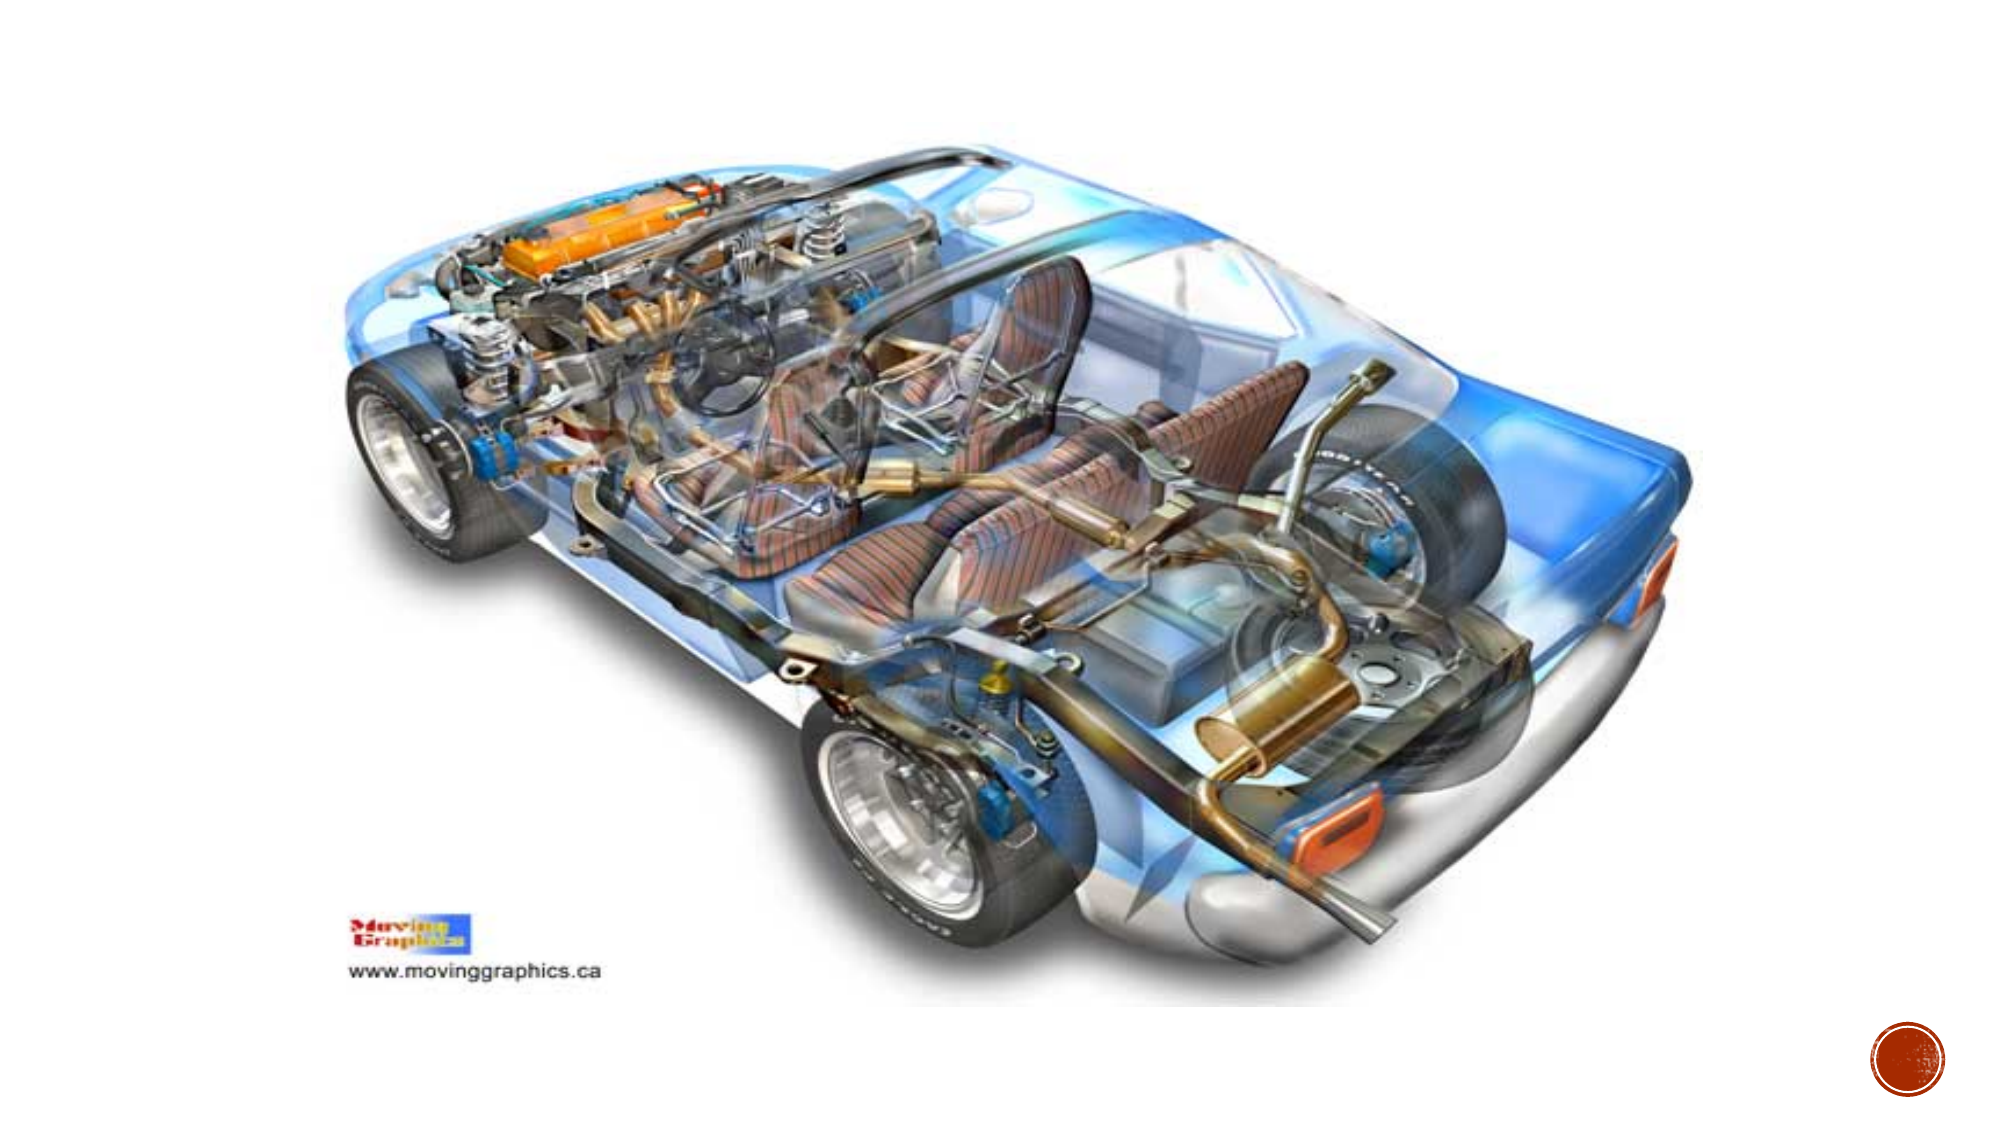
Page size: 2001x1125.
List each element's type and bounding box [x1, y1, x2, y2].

list [315, 126, 1700, 1003]
